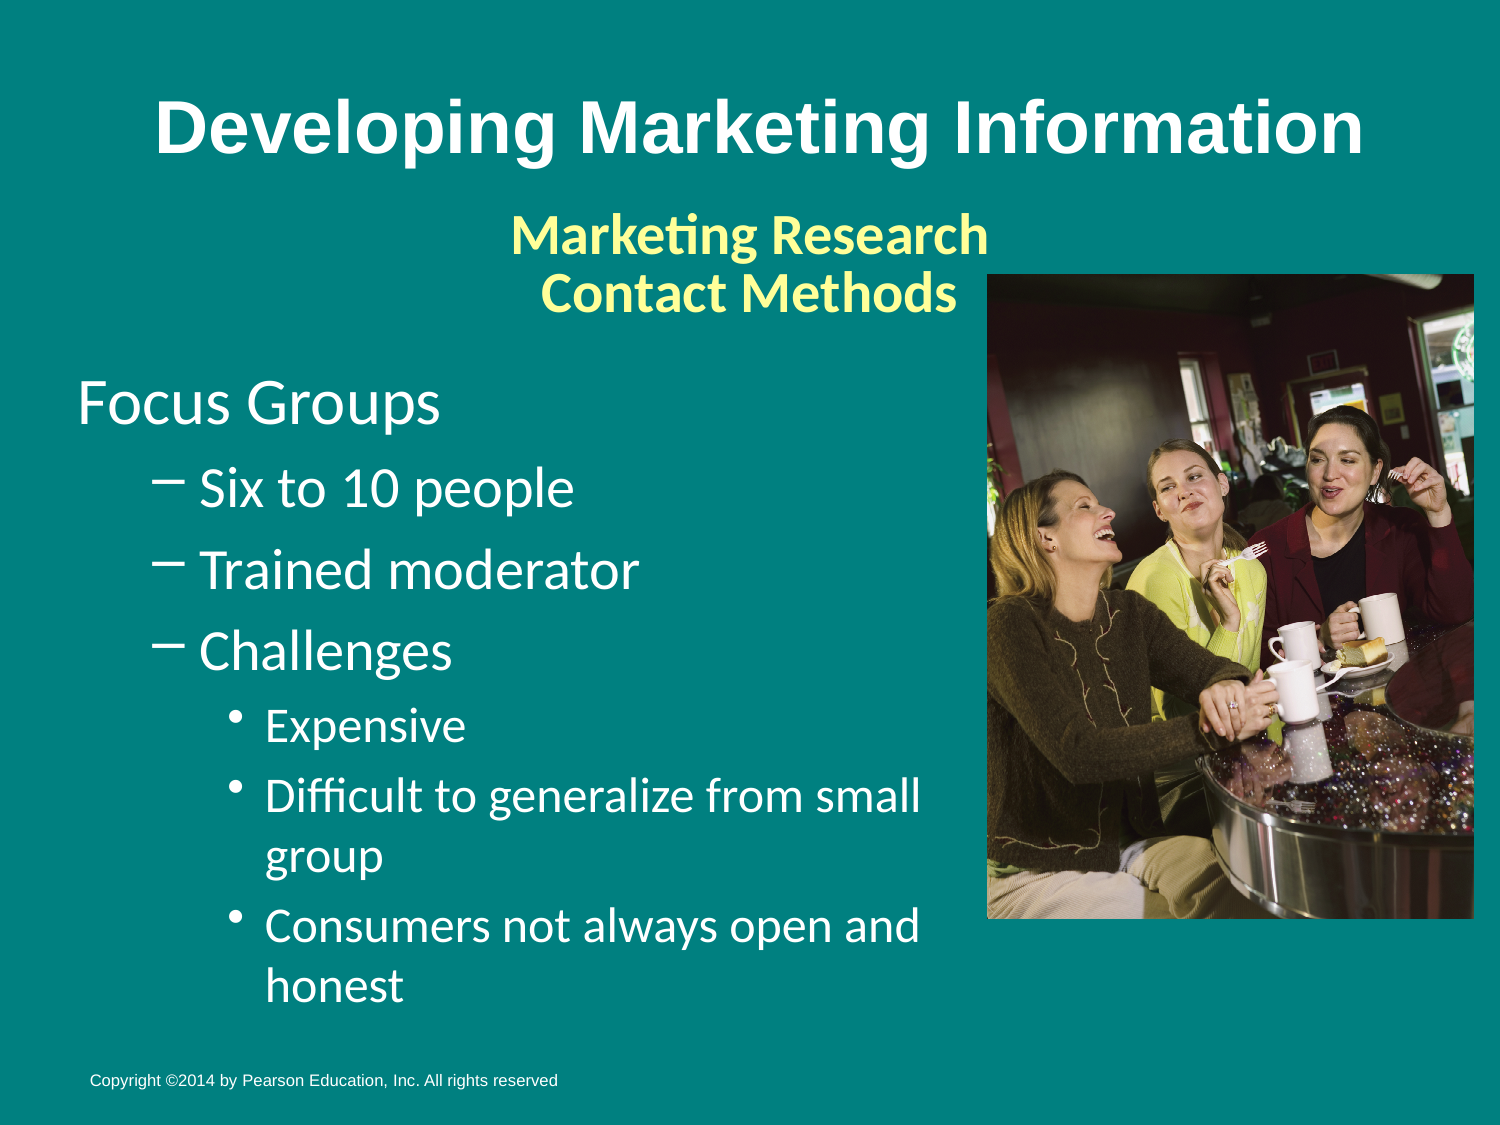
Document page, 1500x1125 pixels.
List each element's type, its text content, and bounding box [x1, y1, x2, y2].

picture [987, 274, 1474, 919]
list Focus Groups Six to 10 people Trained moderator Challenges Expensive Difficult to generalize from small group Consumers not always open and honest [62, 349, 963, 1026]
title Developing Marketing Information [0, 37, 1500, 199]
text_box Copyright ©2014 by Pearson Education, Inc. All rights reserved [74, 1062, 825, 1098]
list Marketing Research Contact Methods [0, 199, 1500, 251]
